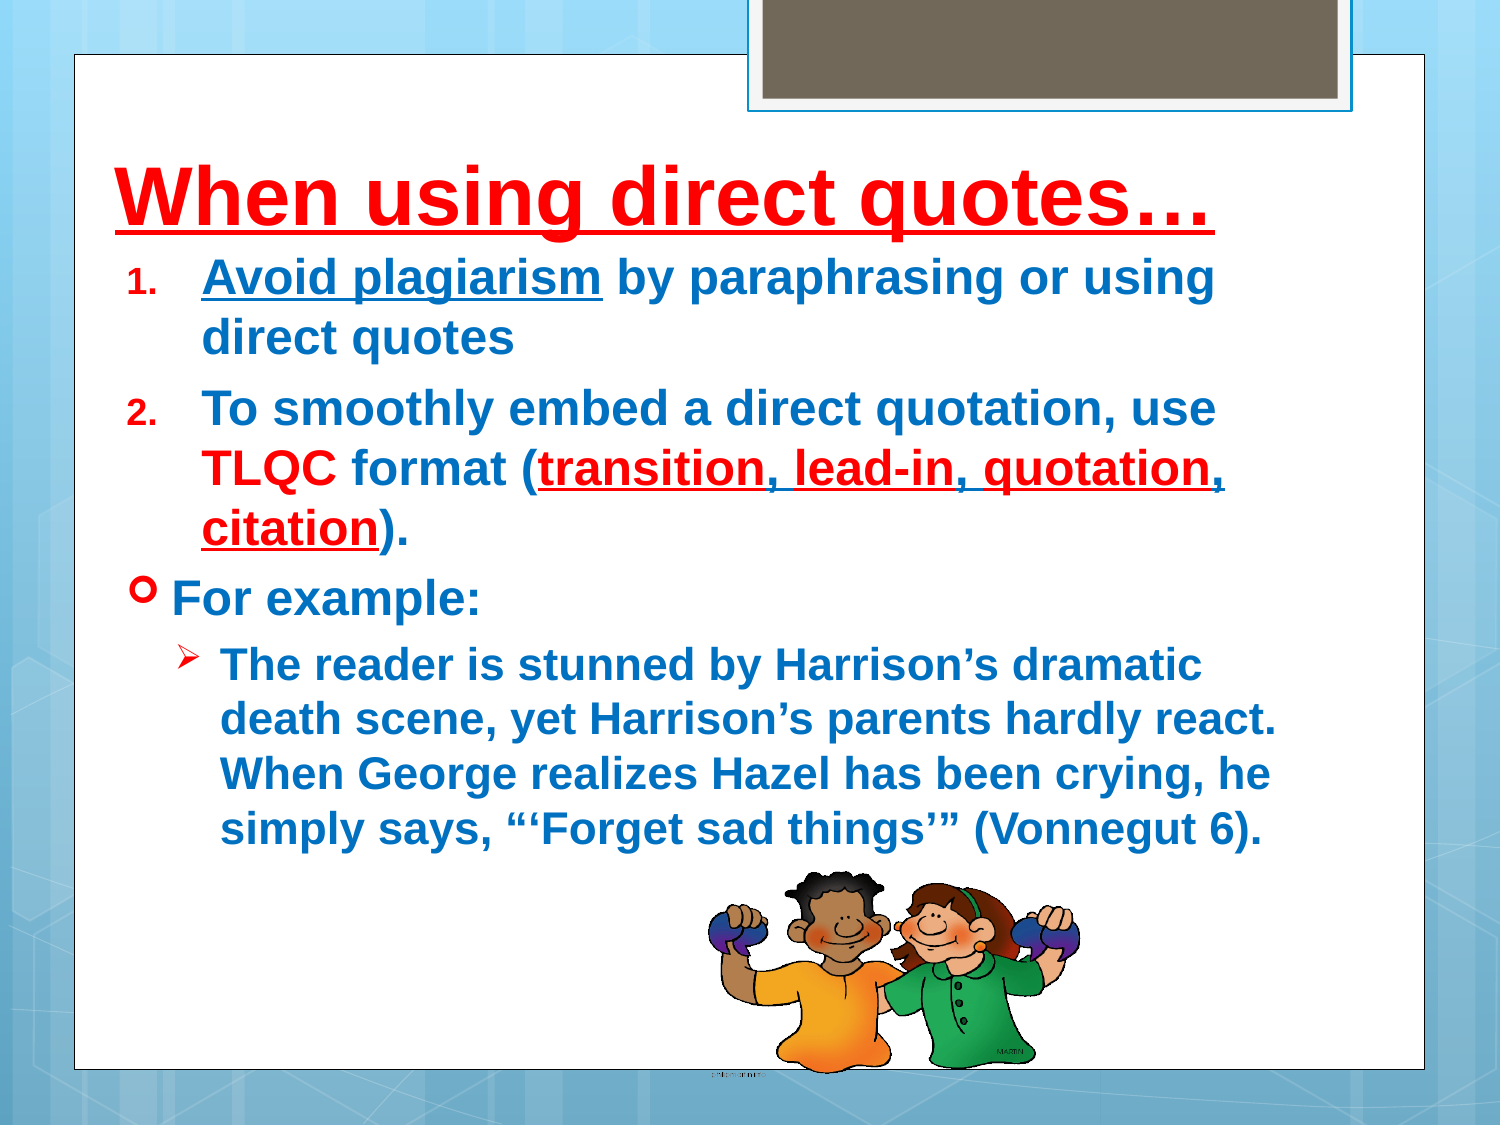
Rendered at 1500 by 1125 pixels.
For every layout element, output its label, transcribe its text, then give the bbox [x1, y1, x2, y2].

list Avoid plagiarism by paraphrasing or using direct quotes To smoothly embed a direct quotation, use TLQC format (transition, lead-in, quotation, citation). For example: The reader is stunned by Harrison’s dramatic death scene, yet Harrison’s parents hardly react. When George realizes Hazel has been crying, he simply says, “‘Forget sad things’” (Vonnegut 6). [99, 237, 1350, 1038]
picture [699, 862, 1091, 1082]
title When using direct quotes… [99, 62, 1413, 250]
